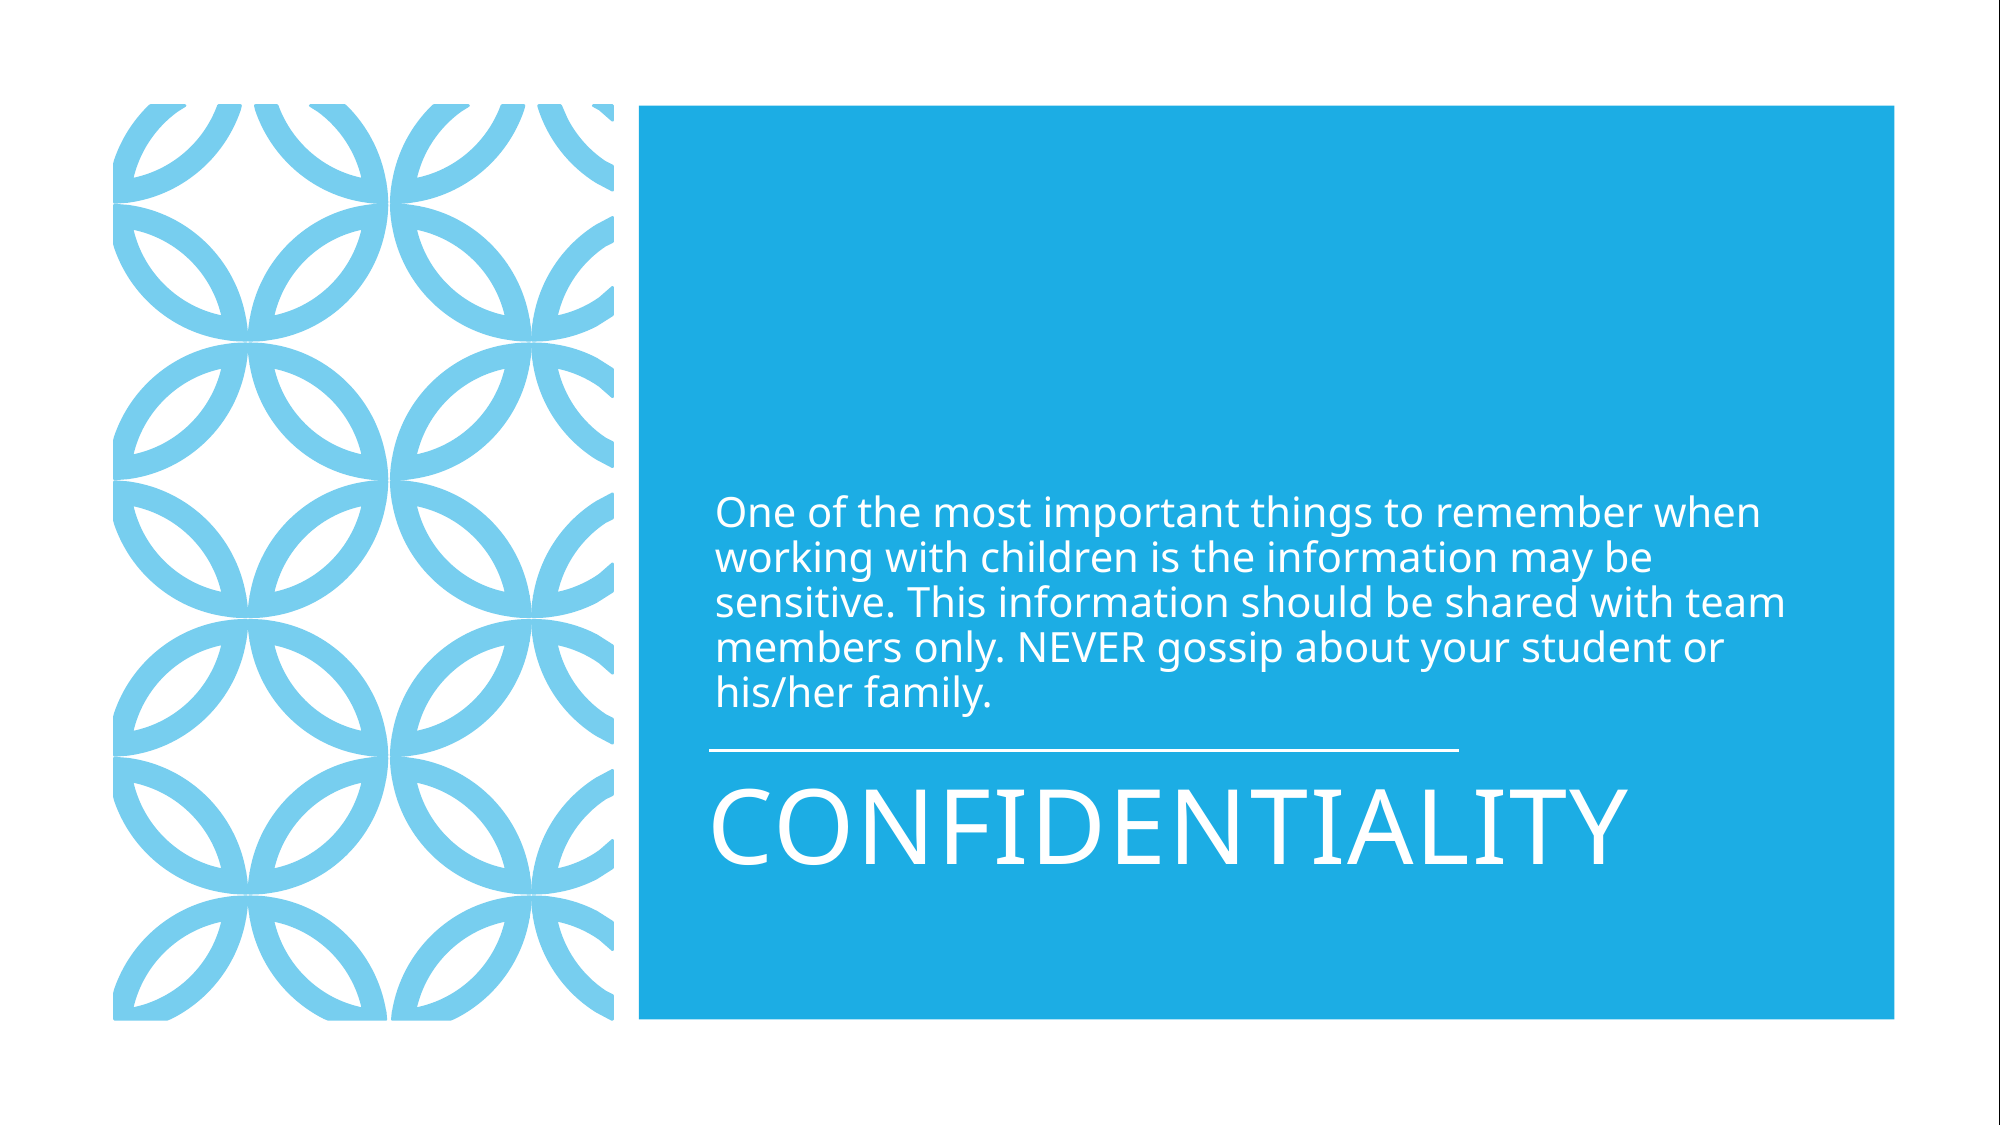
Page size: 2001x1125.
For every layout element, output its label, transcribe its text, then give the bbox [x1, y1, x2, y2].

text_box [113, 104, 614, 1021]
text_box [0, 0, 2000, 1125]
title Confidentiality [692, 776, 1842, 982]
text_box [638, 104, 1896, 1021]
list One of the most important things to remember when working with children is the information may be sensitive. This information should be shared with team members only. NEVER gossip about your student or his/her family. [692, 158, 1842, 725]
